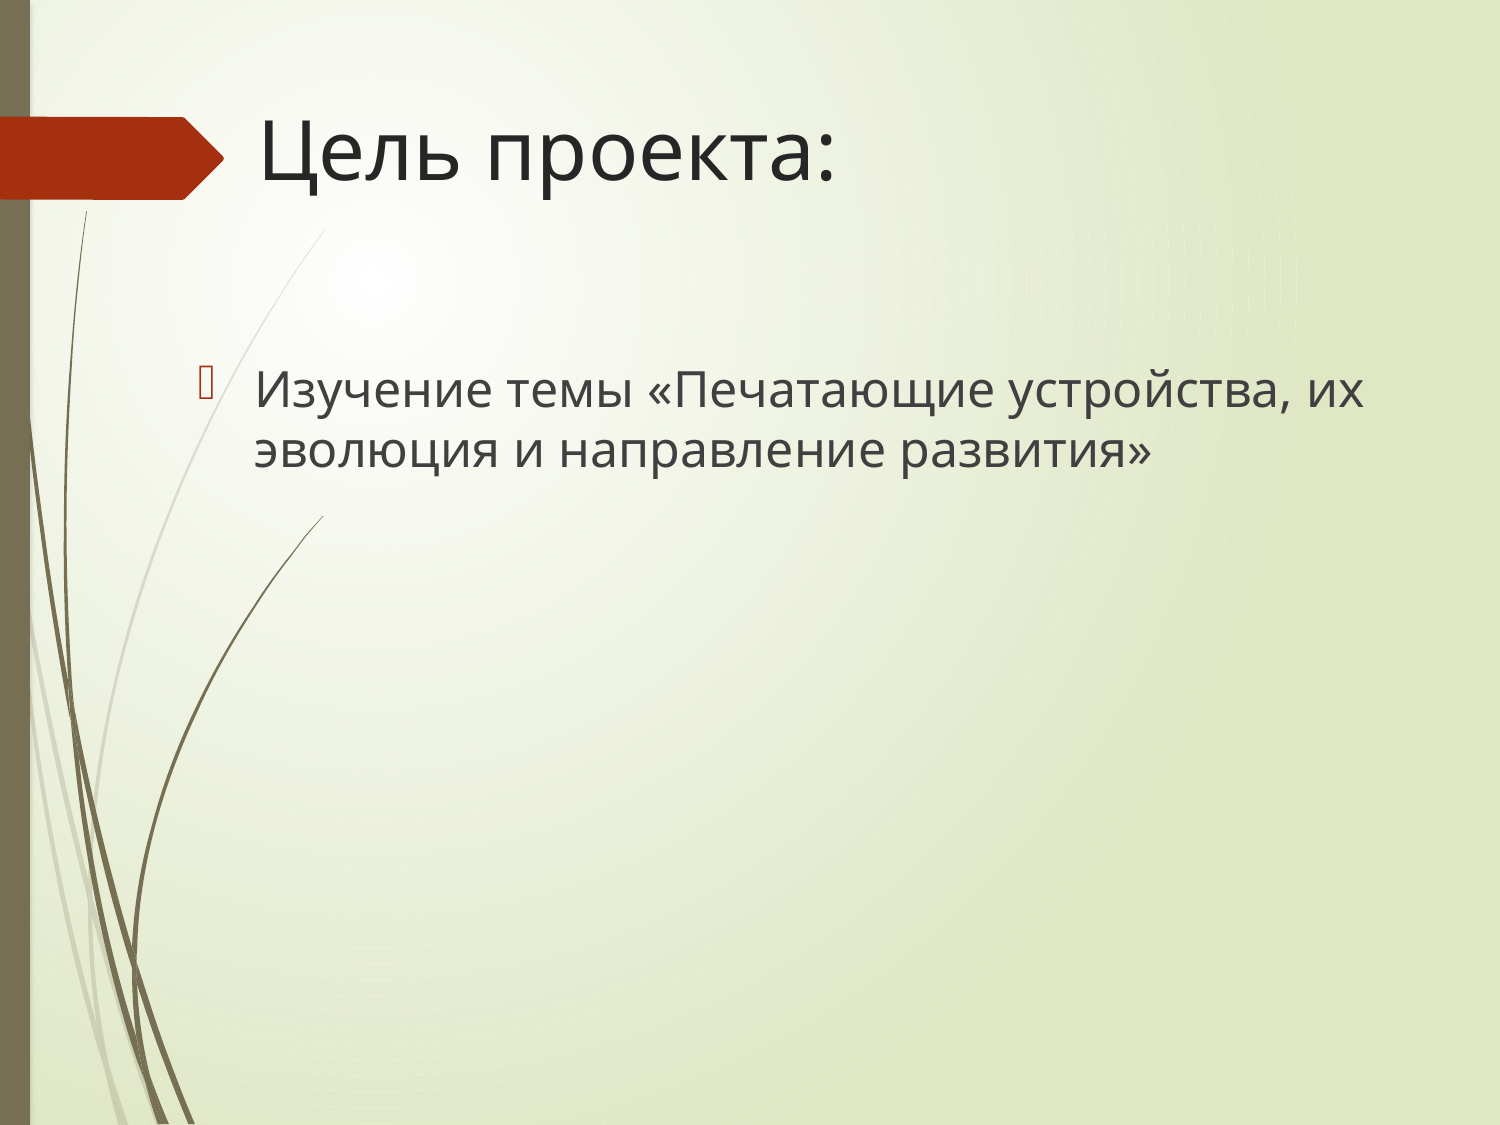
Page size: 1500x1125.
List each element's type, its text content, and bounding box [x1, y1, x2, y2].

list Изучение темы «Печатающие устройства, их эволюция и направление развития» [183, 350, 1400, 970]
title Цель проекта: [242, 90, 1327, 294]
